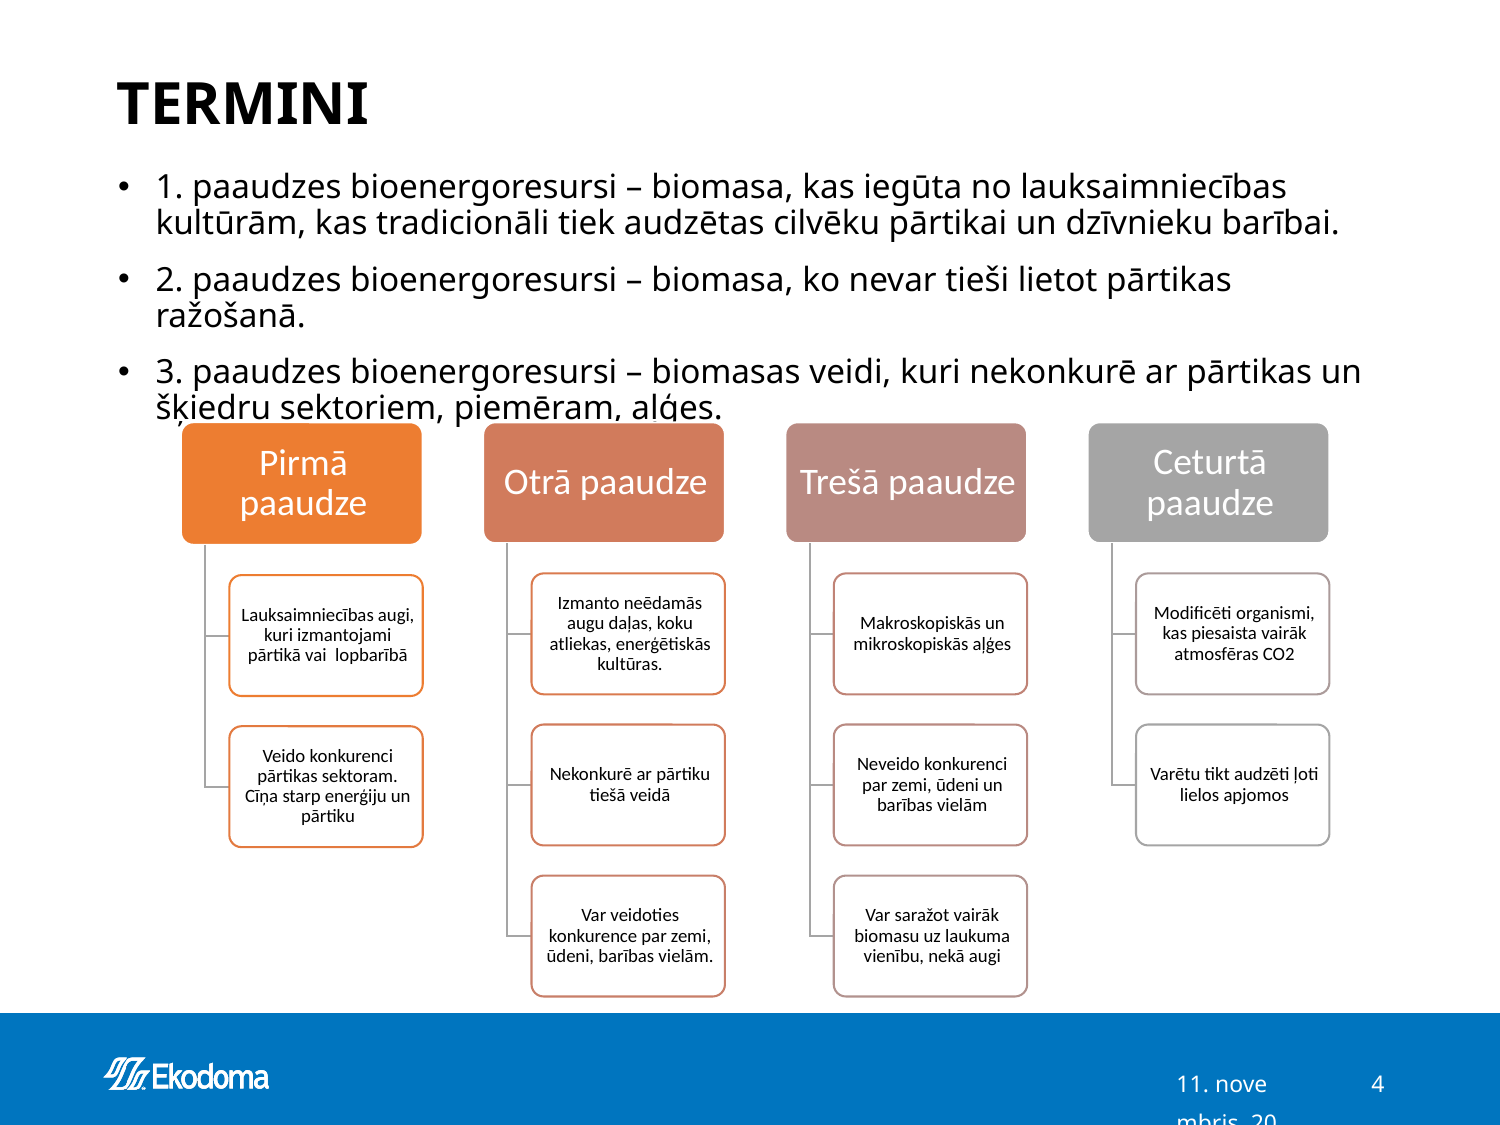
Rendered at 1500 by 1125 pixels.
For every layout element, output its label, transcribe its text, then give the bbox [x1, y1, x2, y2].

picture [103, 1057, 269, 1090]
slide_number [1161, 1046, 1295, 1107]
slide_number 4 [1304, 1046, 1400, 1107]
list 1. paaudzes bioenergoresursi – biomasa, kas iegūta no lauksaimniecības kultūrām, kas tradicionāli tiek audzētas cilvēku pārtikai un dzīvnieku barībai. 2. paaudzes bioenergoresursi – biomasa, ko nevar tieši lietot pārtikas ražošanā. 3. paaudzes bioenergoresursi – biomasas veidi, kuri nekonkurē ar pārtikas un šķiedru sektoriem, piemēram, aļģes. [103, 162, 1397, 978]
title Termini [101, 47, 1396, 165]
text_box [162, 421, 1349, 997]
